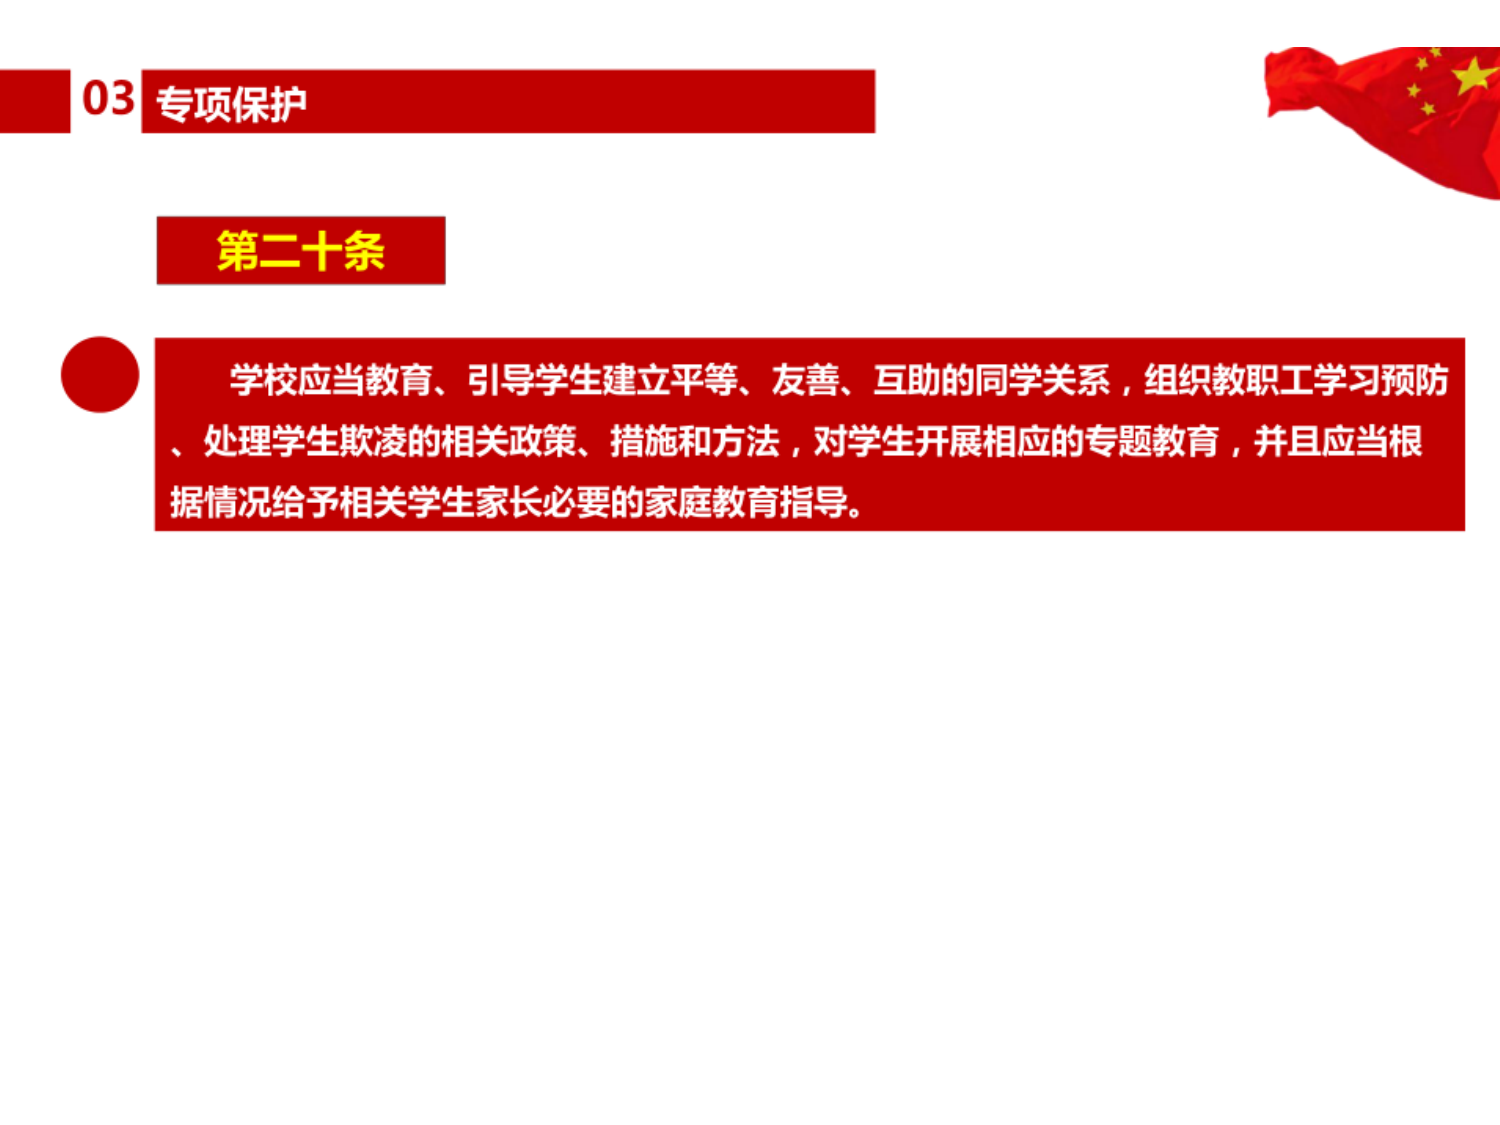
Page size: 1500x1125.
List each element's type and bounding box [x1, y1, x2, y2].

list [0, 47, 1500, 882]
